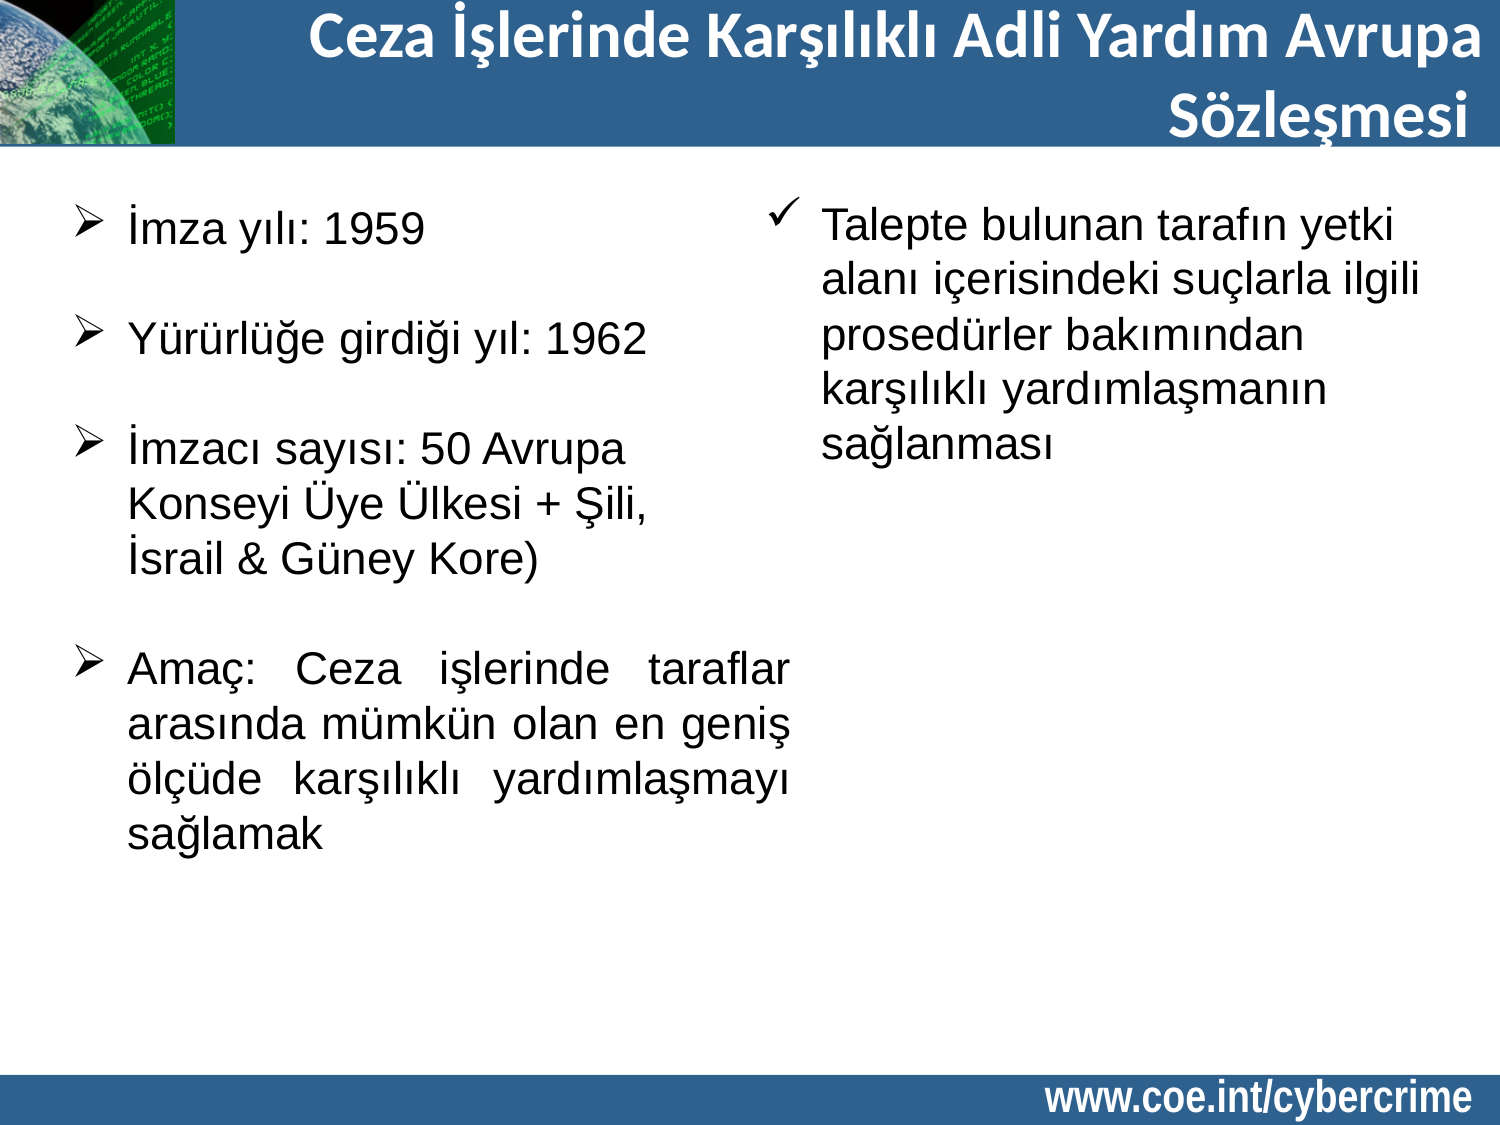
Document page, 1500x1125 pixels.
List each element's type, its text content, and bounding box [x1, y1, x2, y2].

text_box İmza yılı: 1959 Yürürlüğe girdiği yıl: 1962 İmzacı sayısı: 50 Avrupa Konseyi Üye Ülkesi + Şili, İsrail & Güney Kore) Amaç: Ceza işlerinde taraflar arasında mümkün olan en geniş ölçüde karşılıklı yardımlaşmayı sağlamak [56, 191, 807, 977]
text_box Ceza İşlerinde Karşılıklı Adli Yardım Avrupa Sözleşmesi [177, 0, 1500, 149]
text_box Talepte bulunan tarafın yetki alanı içerisindeki suçlarla ilgili prosedürler bakımından karşılıklı yardımlaşmanın sağlanması [749, 186, 1500, 477]
text_box www.coe.int/cybercrime [1030, 1059, 1500, 1125]
picture [0, 0, 175, 144]
text_box [0, 1073, 1030, 1125]
